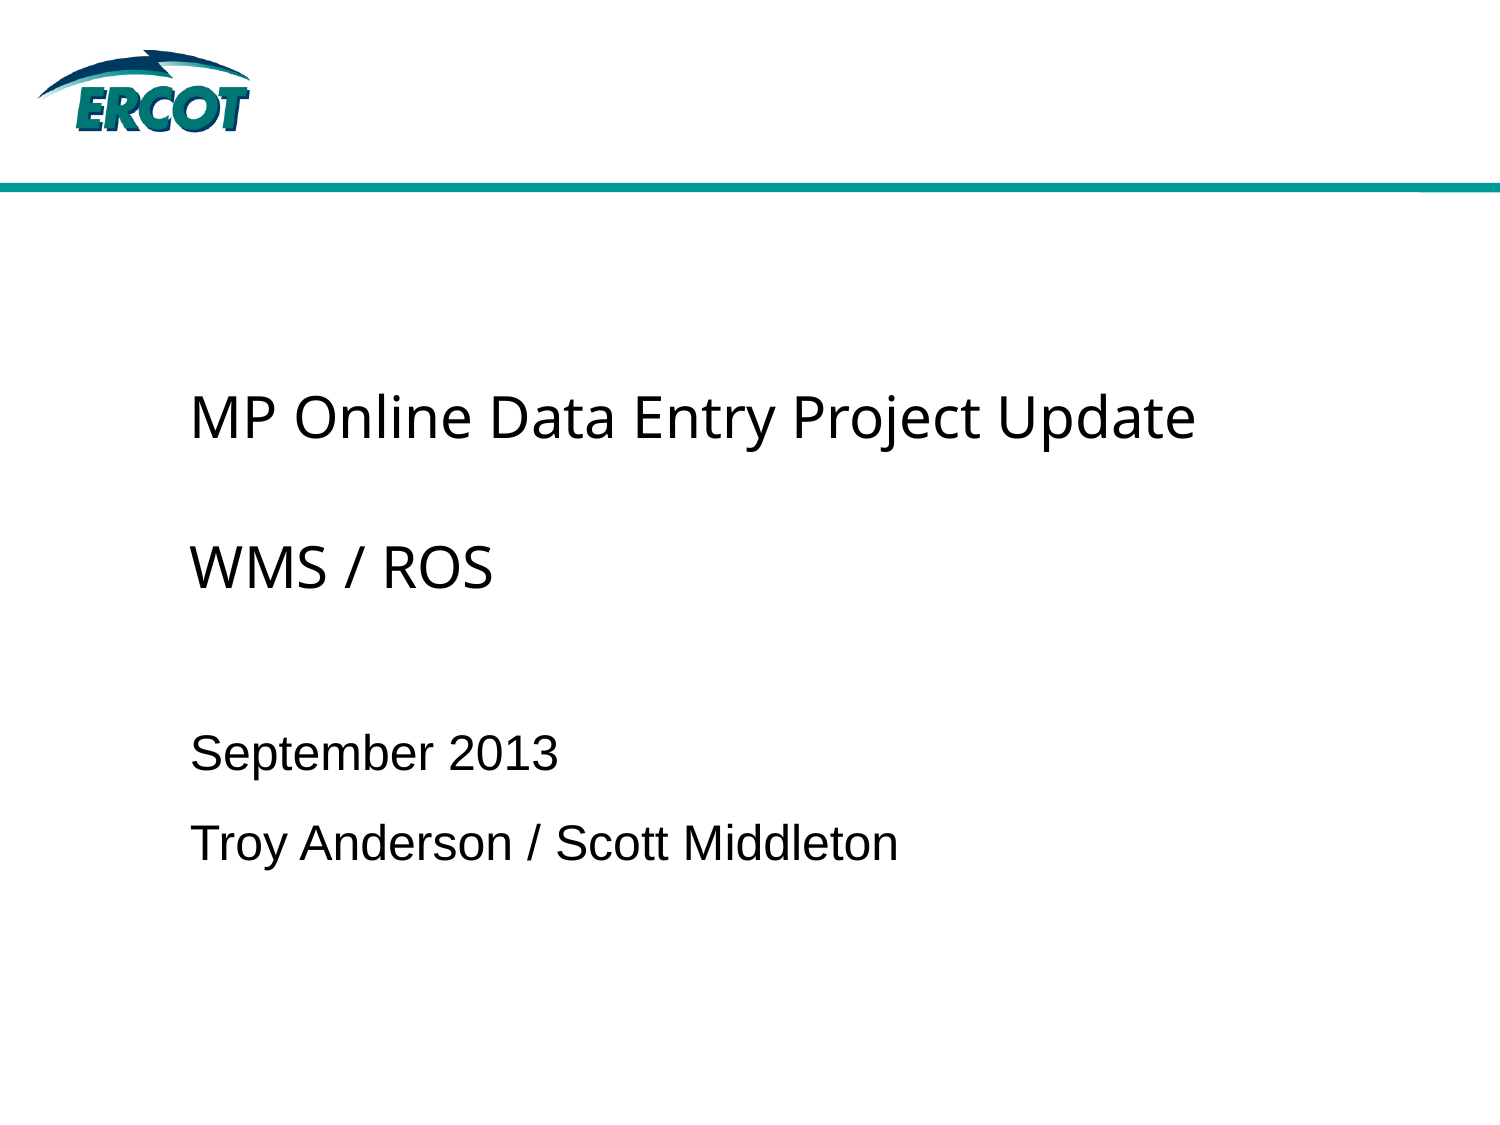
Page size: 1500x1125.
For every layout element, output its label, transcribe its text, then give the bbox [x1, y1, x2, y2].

title MP Online Data Entry Project Update WMS / ROS September 2013 Troy Anderson / Scott Middleton [174, 287, 1426, 963]
picture [37, 50, 250, 136]
